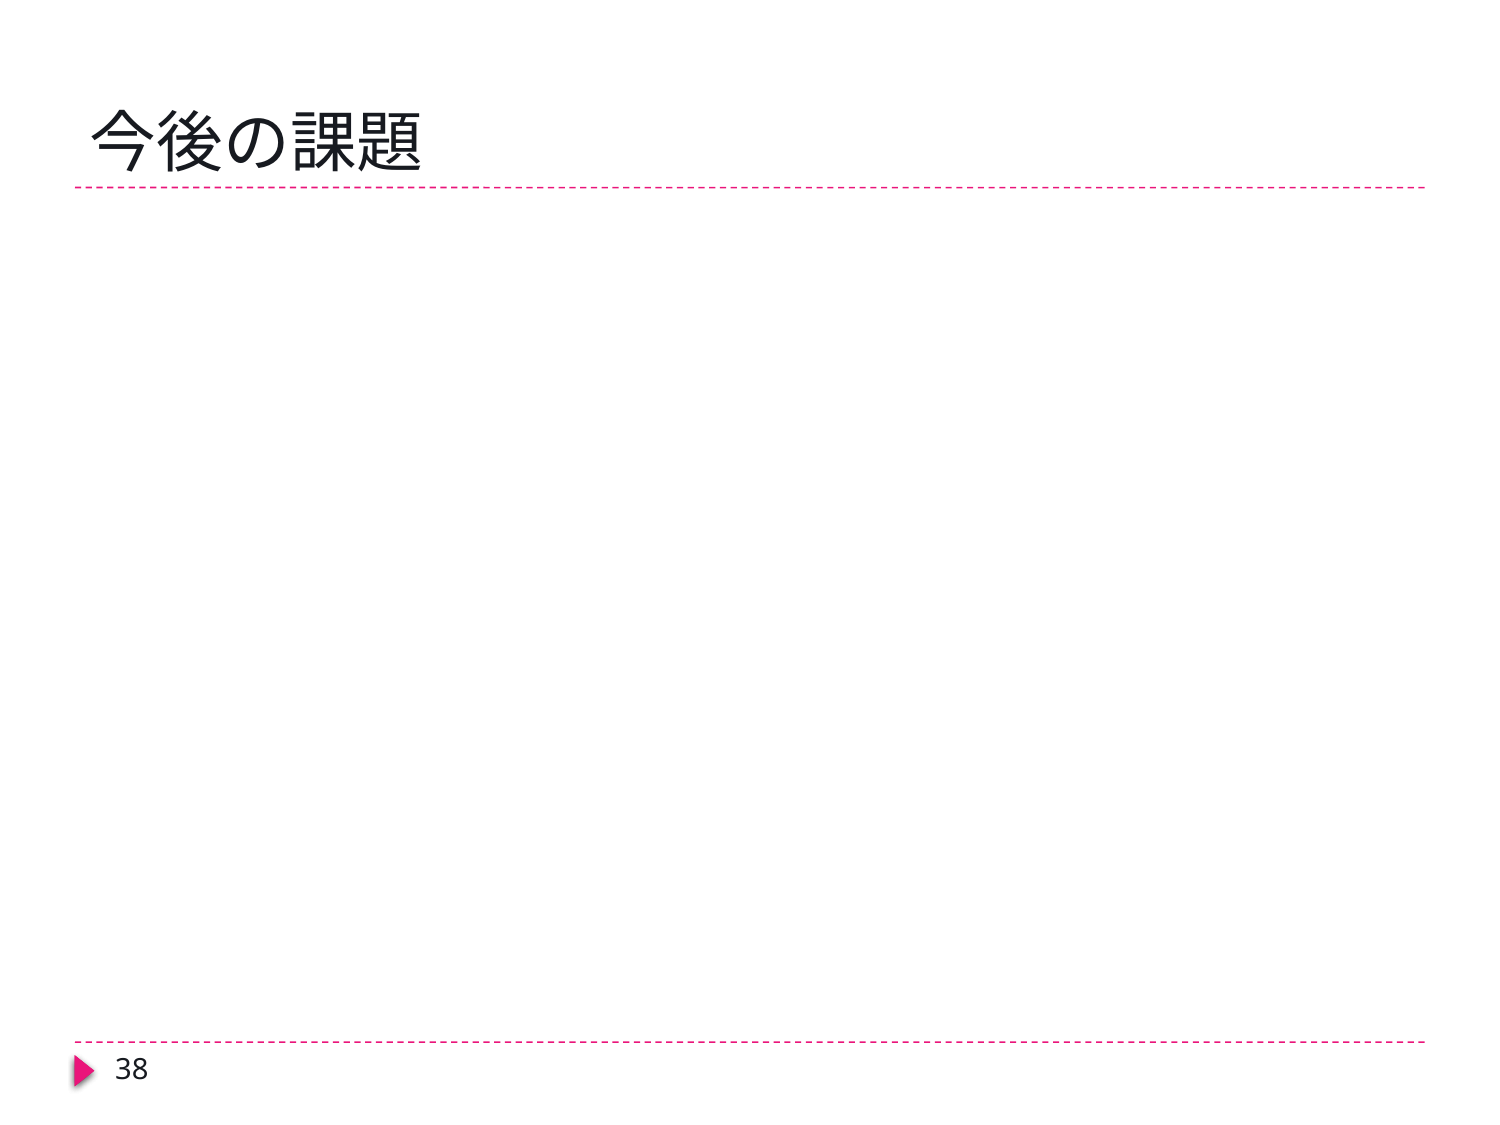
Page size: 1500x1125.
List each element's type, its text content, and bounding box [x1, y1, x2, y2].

slide_number 38 [100, 1042, 426, 1103]
title 今後の課題 [75, 37, 1425, 188]
